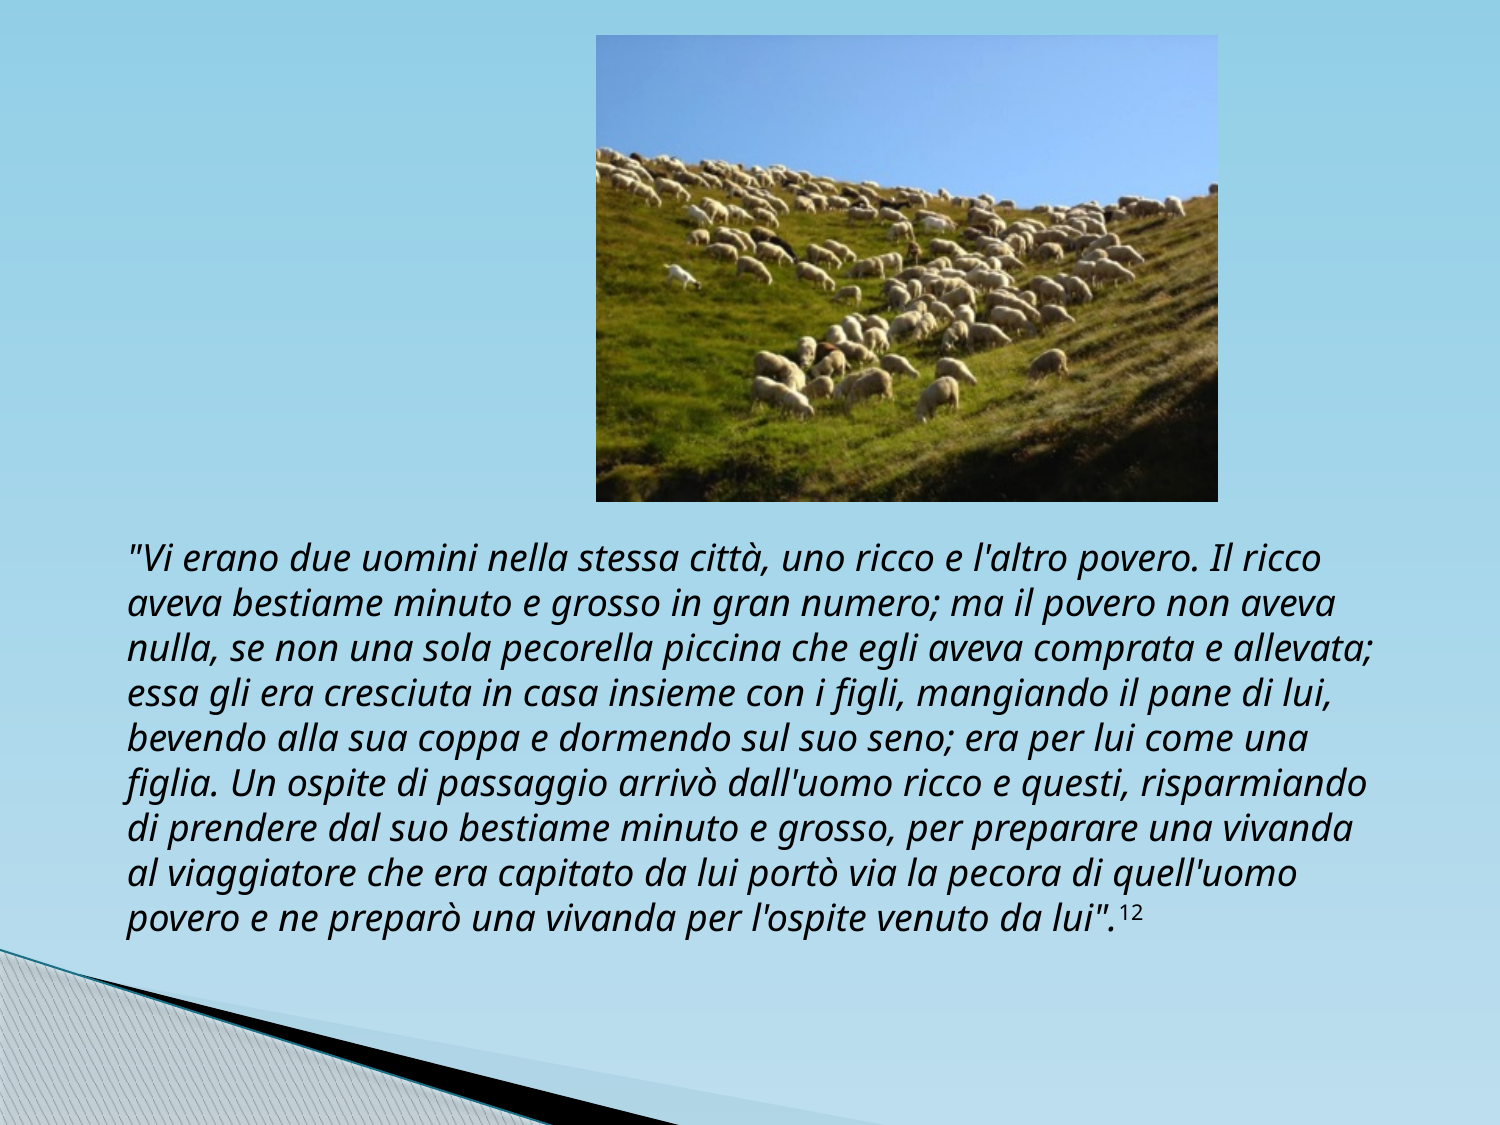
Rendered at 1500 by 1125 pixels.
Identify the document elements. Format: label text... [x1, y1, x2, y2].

text_box "Vi erano due uomini nella stessa città, uno ricco e l'altro povero. Il ricco aveva bestiame minuto e grosso in gran numero; ma il povero non aveva nulla, se non una sola pecorella piccina che egli aveva comprata e allevata; essa gli era cresciuta in casa insieme con i figli, mangiando il pane di lui, bevendo alla sua coppa e dormendo sul suo seno; era per lui come una figlia. Un ospite di passaggio arrivò dall'uomo ricco e questi, risparmiando di prendere dal suo bestiame minuto e grosso, per preparare una vivanda al viaggiatore che era capitato da lui portò via la pecora di quell'uomo povero e ne preparò una vivanda per l'ospite venuto da lui".12 [112, 527, 1402, 947]
picture [596, 34, 1218, 502]
